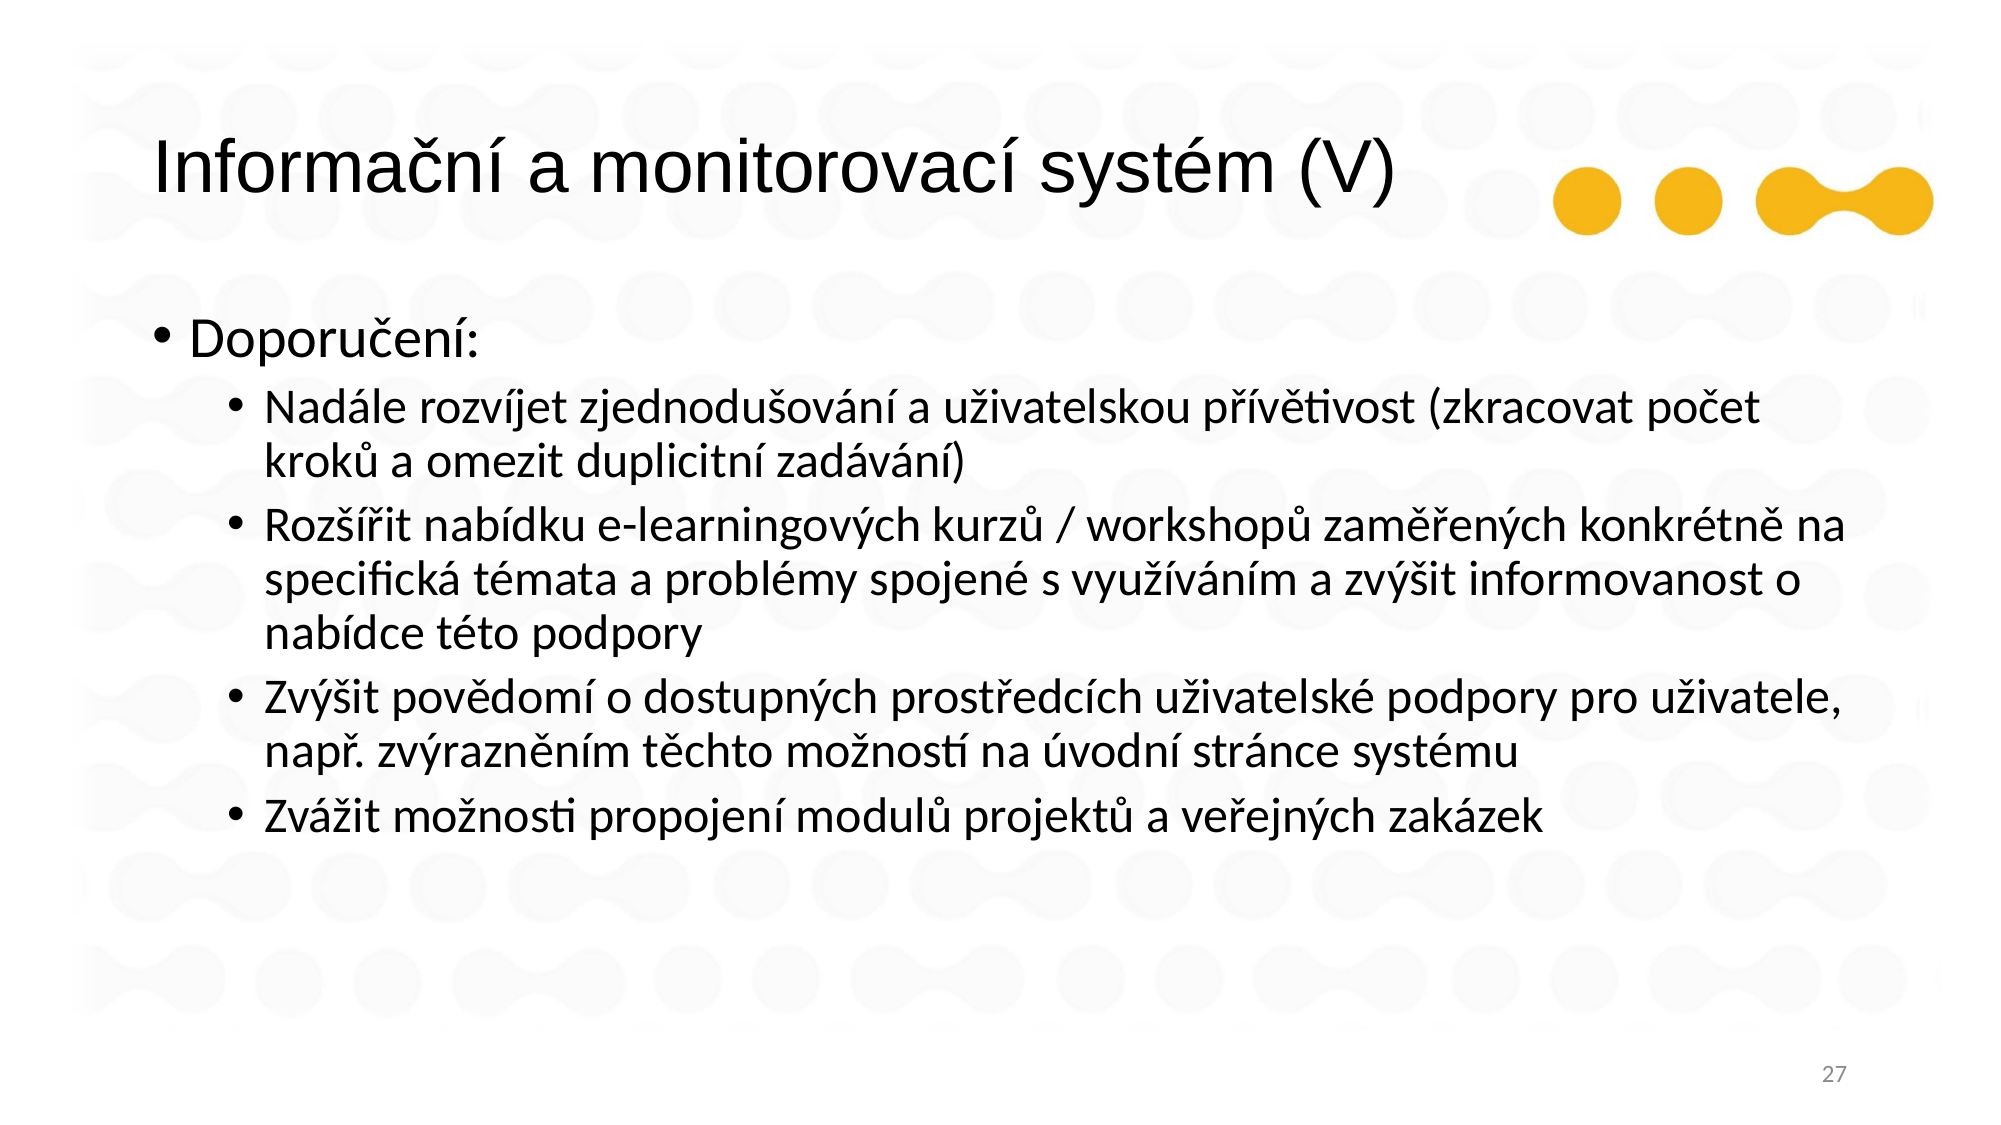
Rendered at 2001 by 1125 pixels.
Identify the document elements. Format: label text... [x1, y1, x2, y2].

picture [100, 70, 1943, 1004]
slide_number 27 [1412, 1042, 1863, 1103]
title Informační a monitorovací systém (V) [137, 59, 1863, 278]
list Doporučení: Nadále rozvíjet zjednodušování a uživatelskou přívětivost (zkracovat počet kroků a omezit duplicitní zadávání) Rozšířit nabídku e-learningových kurzů / workshopů zaměřených konkrétně na specifická témata a problémy spojené s využíváním a zvýšit informovanost o nabídce této podpory Zvýšit povědomí o dostupných prostředcích uživatelské podpory pro uživatele, např. zvýrazněním těchto možností na úvodní stránce systému Zvážit možnosti propojení modulů projektů a veřejných zakázek [137, 299, 1880, 1014]
